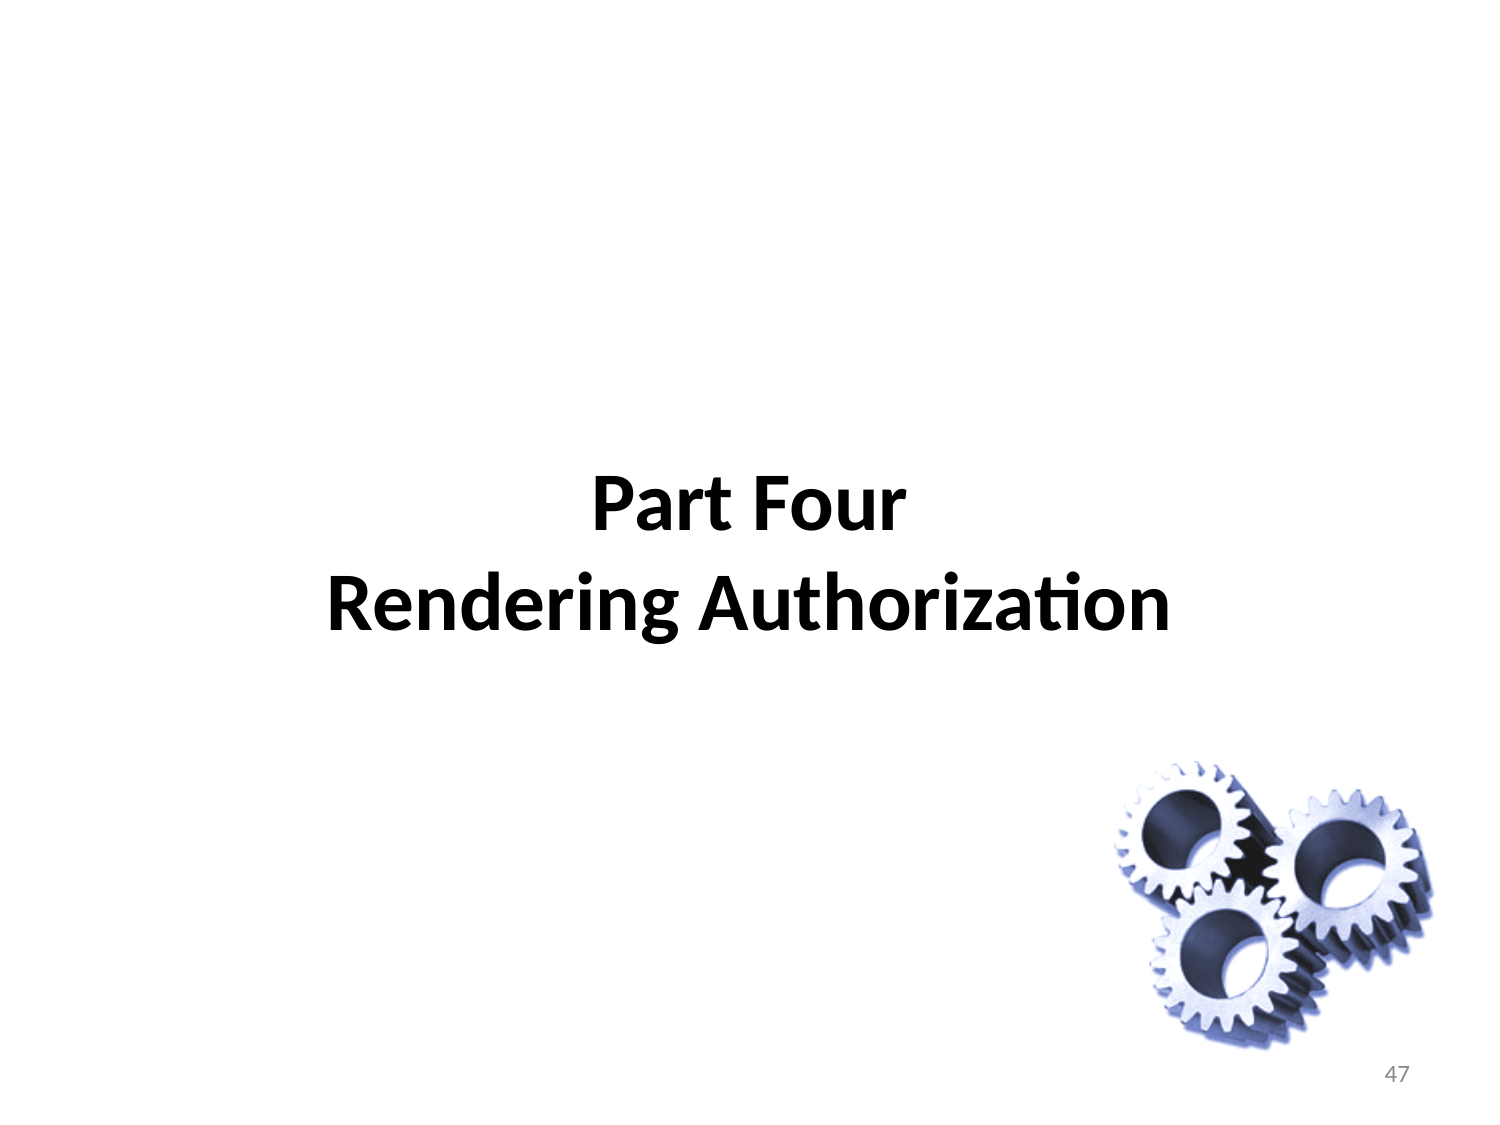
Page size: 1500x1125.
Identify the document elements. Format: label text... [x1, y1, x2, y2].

title Part Four Rendering Authorization [75, 453, 1425, 641]
slide_number 47 [1074, 1042, 1425, 1103]
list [1112, 761, 1436, 1052]
